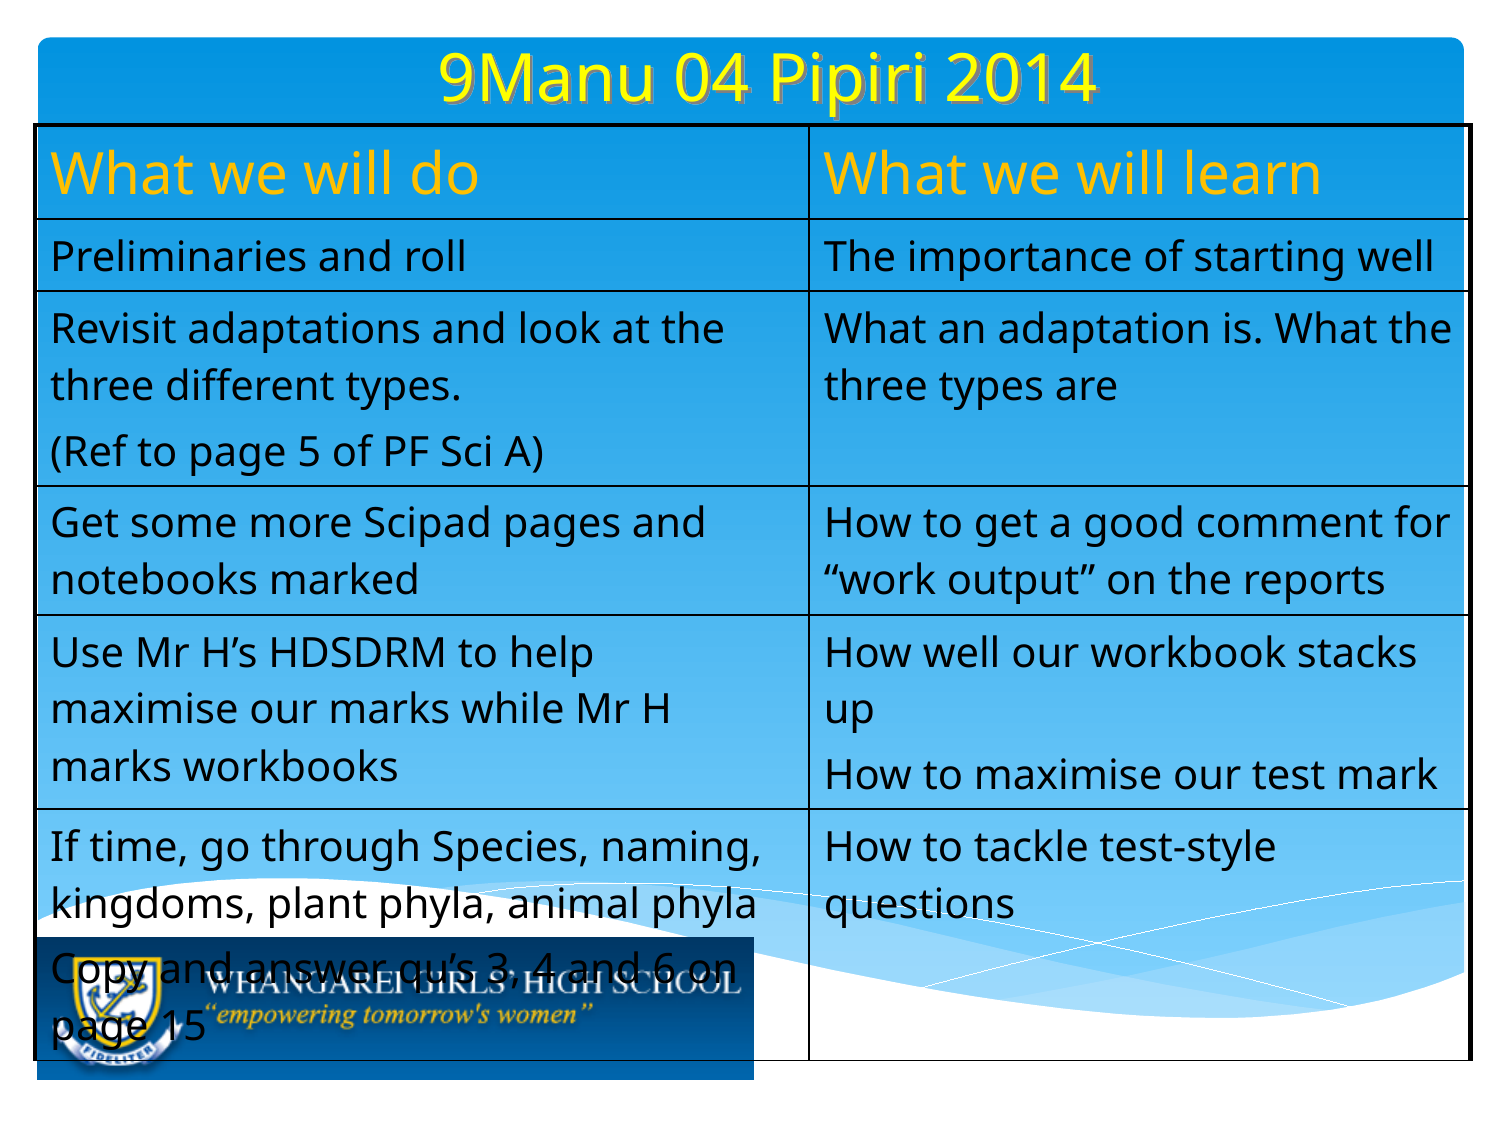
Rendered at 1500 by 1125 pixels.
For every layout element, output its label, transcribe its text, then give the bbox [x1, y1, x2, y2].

table_cell If time, go through Species, naming, kingdoms, plant phyla, animal phyla Copy and answer qu’s 3, 4 and 6 on page 15 [37, 810, 808, 1060]
table_cell Get some more Scipad pages and notebooks marked [37, 487, 808, 614]
table_cell What an adaptation is. What the three types are [810, 292, 1468, 485]
table_cell How to tackle test-style questions [810, 810, 1468, 1060]
table_cell How well our workbook stacks up How to maximise our test mark [810, 616, 1468, 808]
table_header What we will do [37, 127, 808, 218]
text_box 9Manu 04 Pipiri 2014 [162, 24, 1375, 123]
table_cell Revisit adaptations and look at the three different types. (Ref to page 5 of PF Sci A) [37, 292, 808, 485]
table_header What we will learn [810, 127, 1468, 218]
table_cell The importance of starting well [810, 220, 1468, 290]
table_cell How to get a good comment for “work output” on the reports [810, 487, 1468, 614]
picture [37, 937, 754, 1080]
table_cell Preliminaries and roll [37, 220, 808, 290]
table_cell Use Mr H’s HDSDRM to help maximise our marks while Mr H marks workbooks [37, 616, 808, 808]
